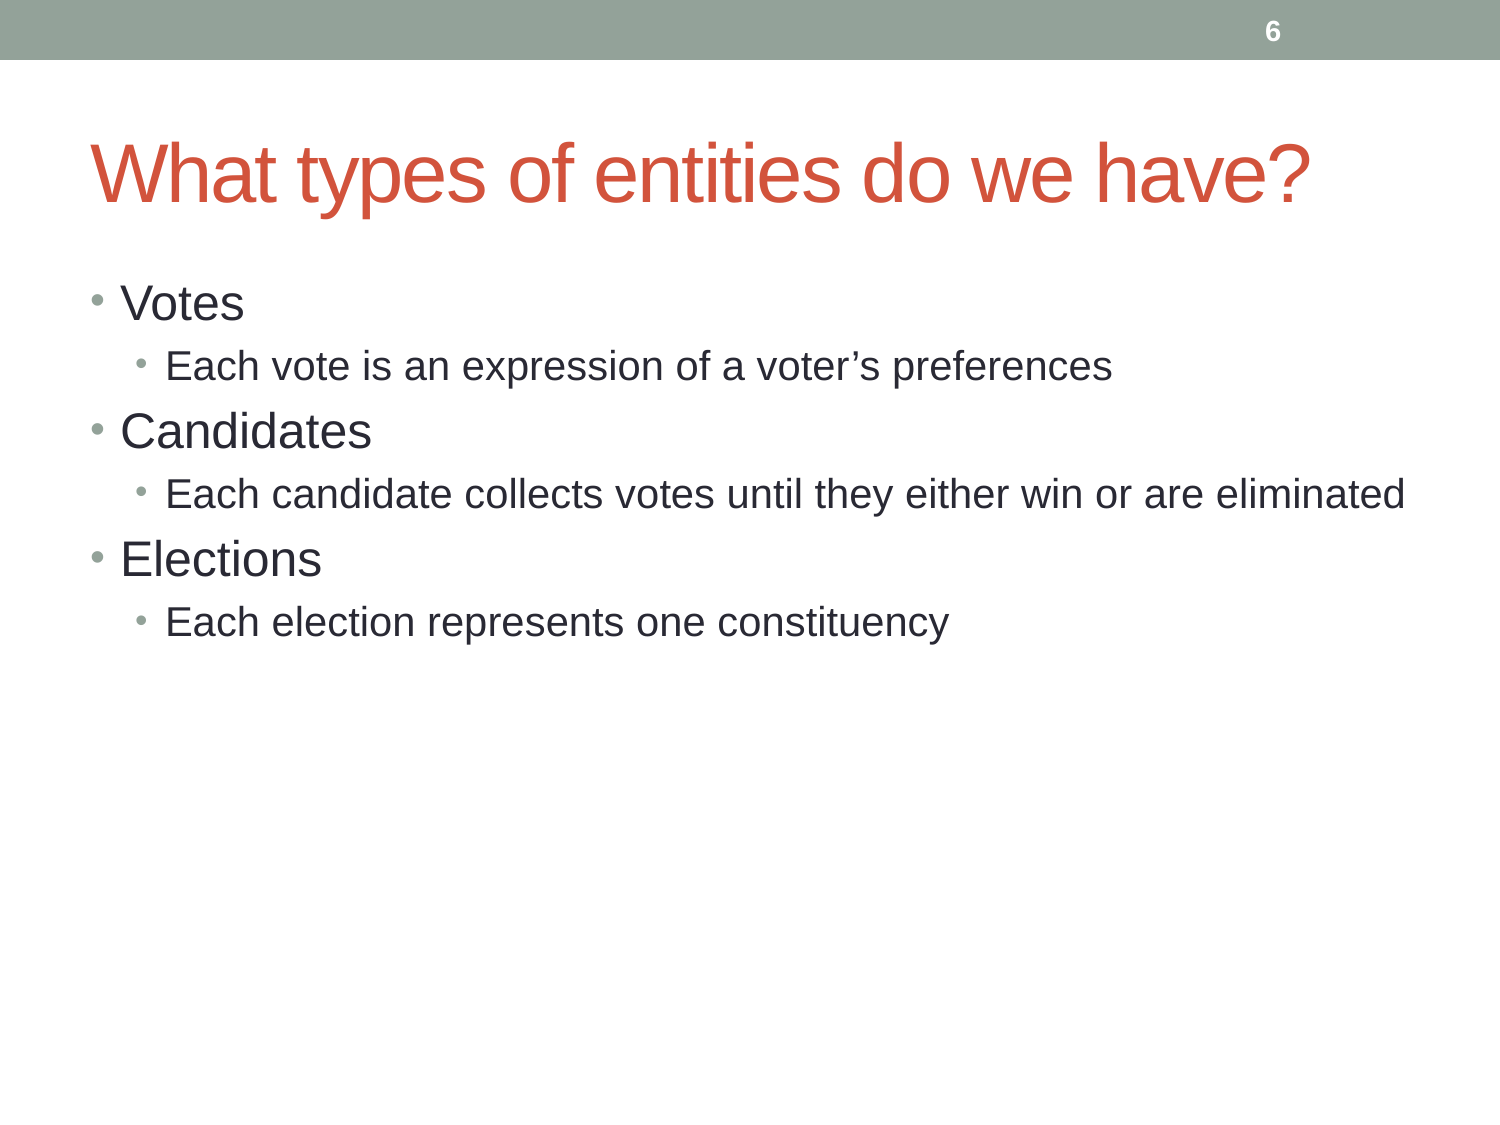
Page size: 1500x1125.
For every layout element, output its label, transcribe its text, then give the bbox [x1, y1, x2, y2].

title What types of entities do we have? [75, 87, 1425, 250]
list Votes Each vote is an expression of a voter’s preferences Candidates Each candidate collects votes until they either win or are eliminated Elections Each election represents one constituency [75, 262, 1425, 1063]
slide_number 6 [1250, 3, 1425, 57]
